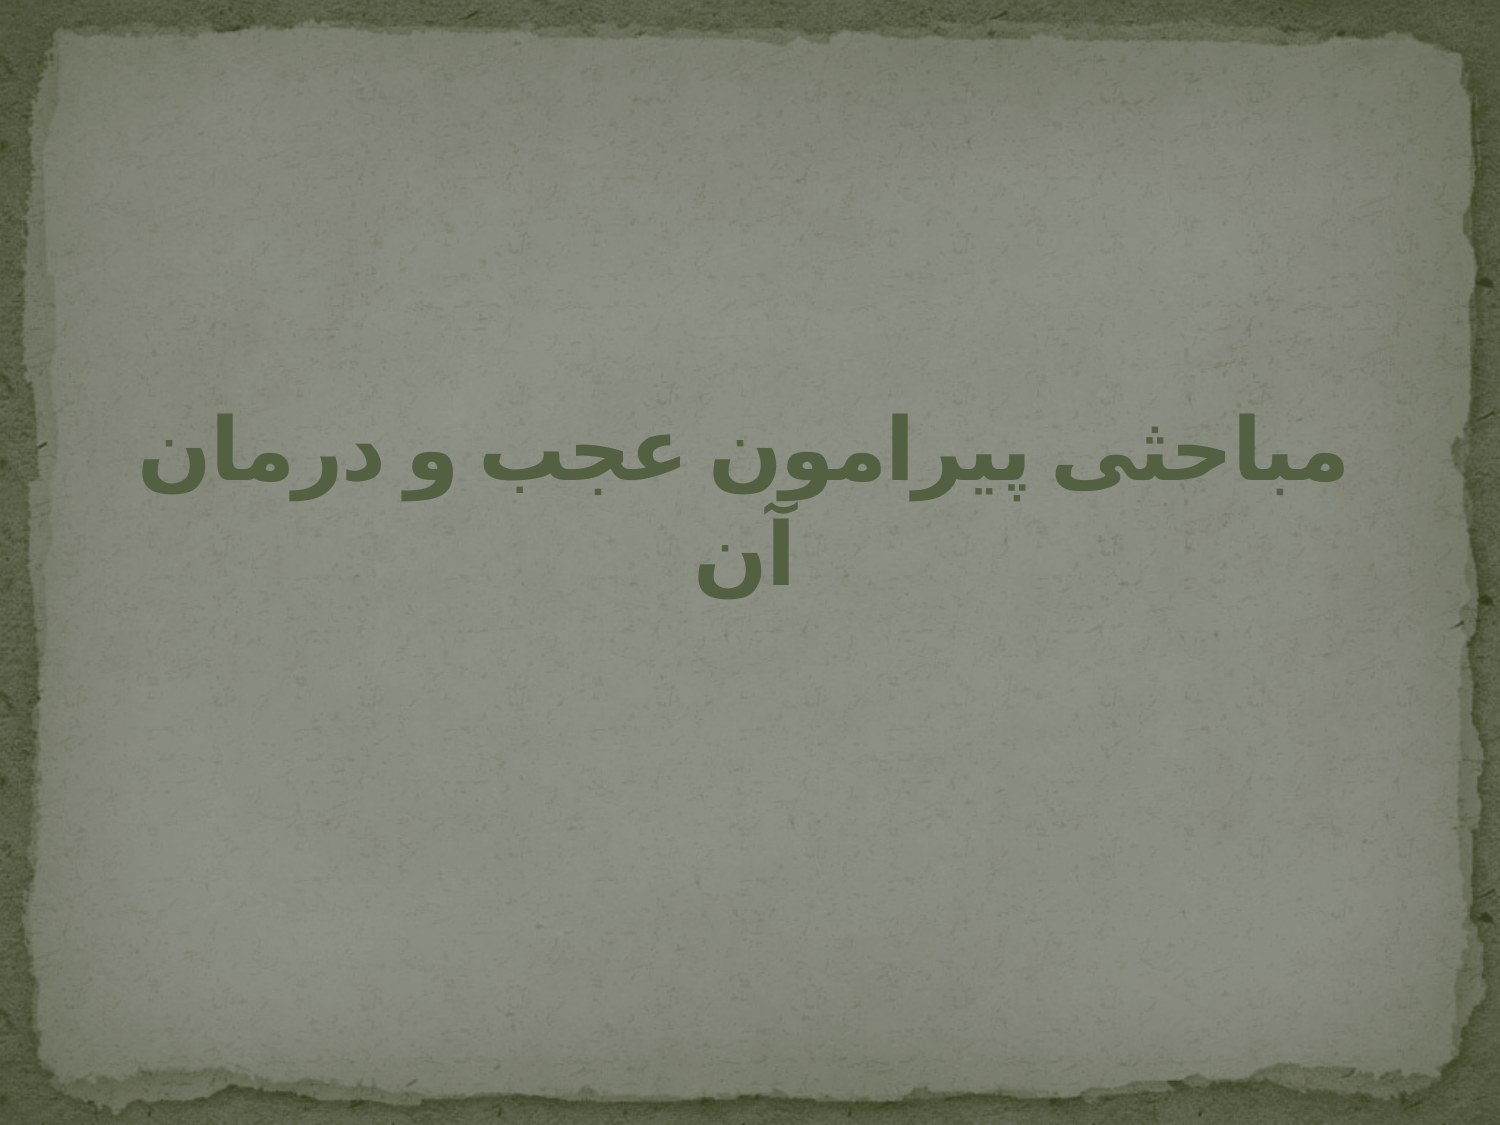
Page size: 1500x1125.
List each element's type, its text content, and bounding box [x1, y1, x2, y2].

title مباحثی پیرامون عجب و درمان آن [70, 339, 1421, 611]
